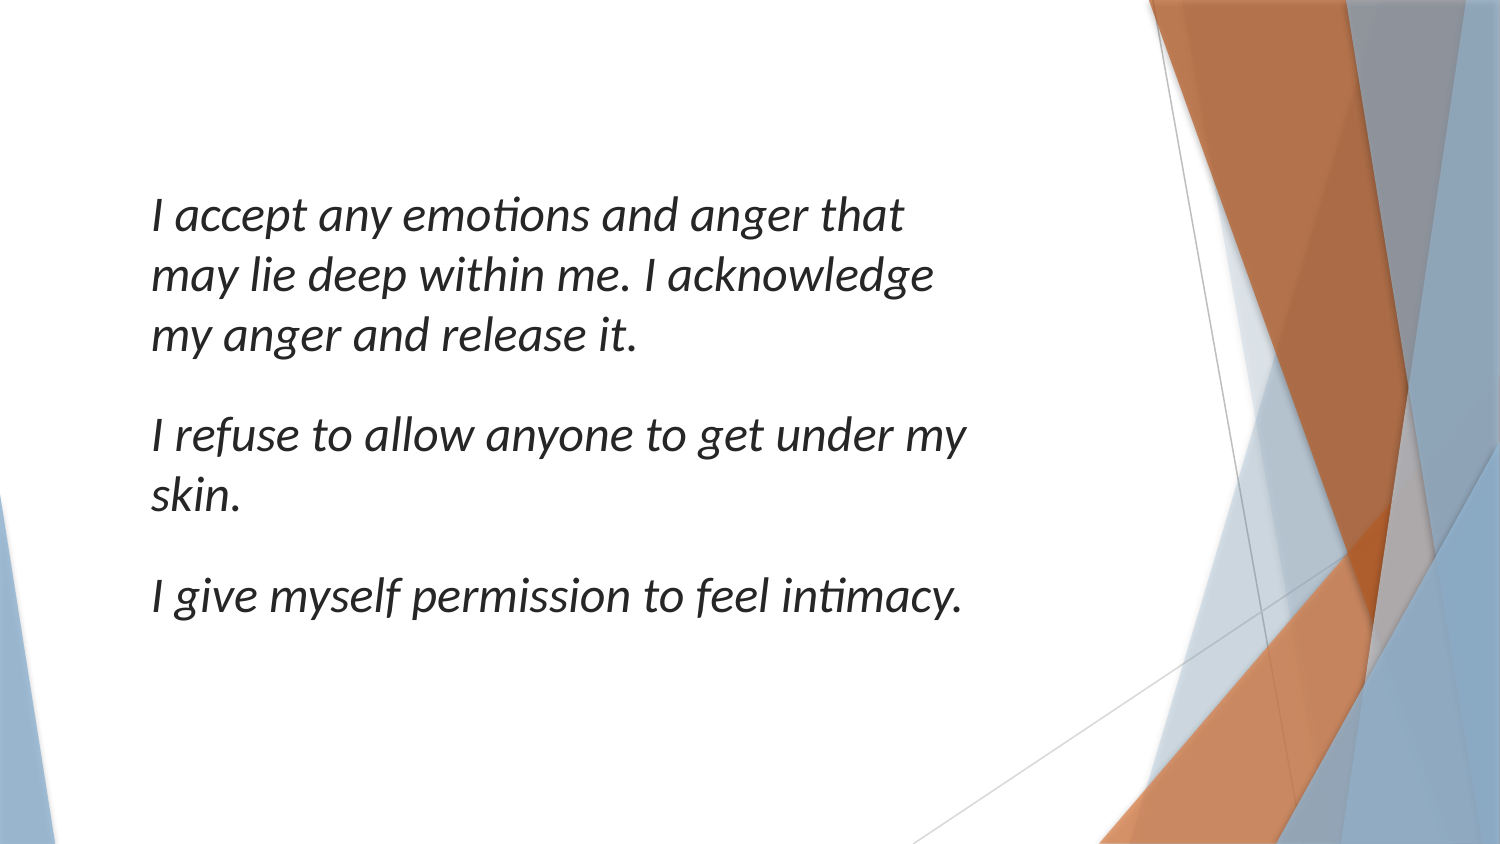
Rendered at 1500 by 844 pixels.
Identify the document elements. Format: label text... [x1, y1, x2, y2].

list I accept any emotions and anger that may lie deep within me. I acknowledge my anger and release it. I refuse to allow anyone to get under my skin. I give myself permission to feel intimacy. [135, 173, 999, 777]
